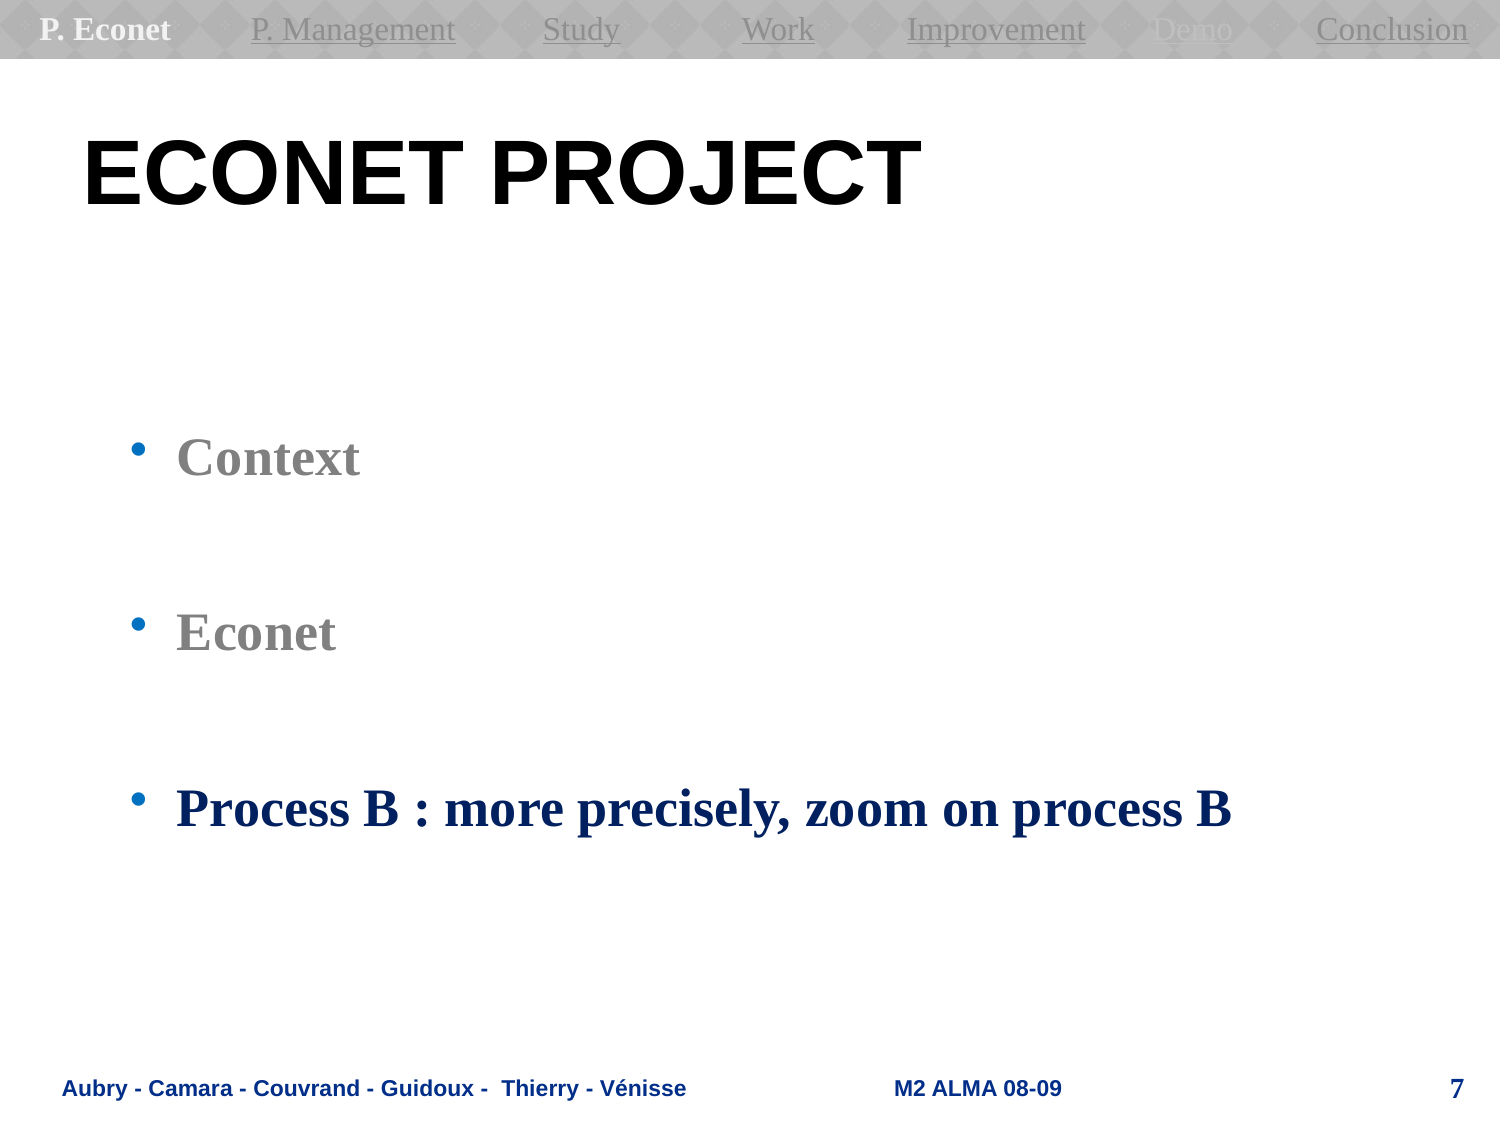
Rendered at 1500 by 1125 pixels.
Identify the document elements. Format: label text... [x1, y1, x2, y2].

title Econet project [75, 105, 1263, 223]
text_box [22, 0, 1486, 56]
list Context Econet Process B : more precisely, zoom on process B [117, 316, 1465, 914]
footer Aubry - Camara - Couvrand - Guidoux - Thierry - Vénisse M2 ALMA 08-09 [46, 1066, 1231, 1102]
slide_number 7 [1368, 1066, 1465, 1104]
